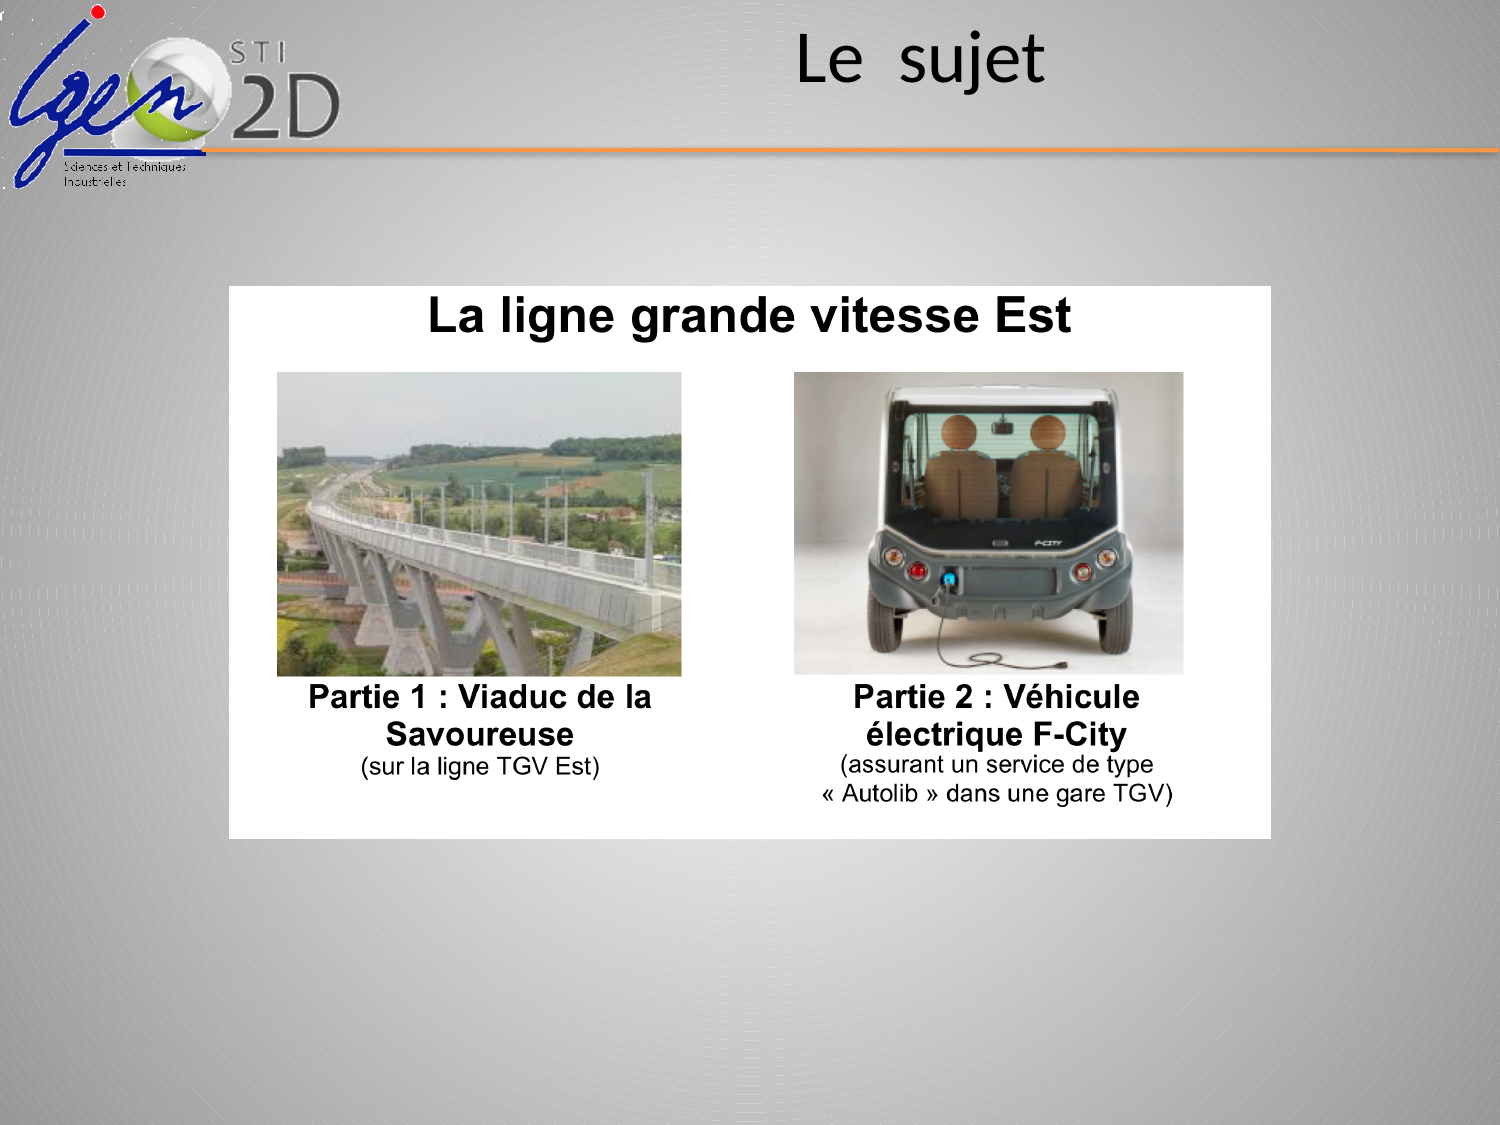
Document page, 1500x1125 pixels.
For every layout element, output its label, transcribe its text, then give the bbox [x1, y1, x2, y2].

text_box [228, 286, 1272, 839]
picture [0, 4, 343, 192]
picture [197, 147, 204, 159]
title Le sujet [342, 0, 1500, 150]
